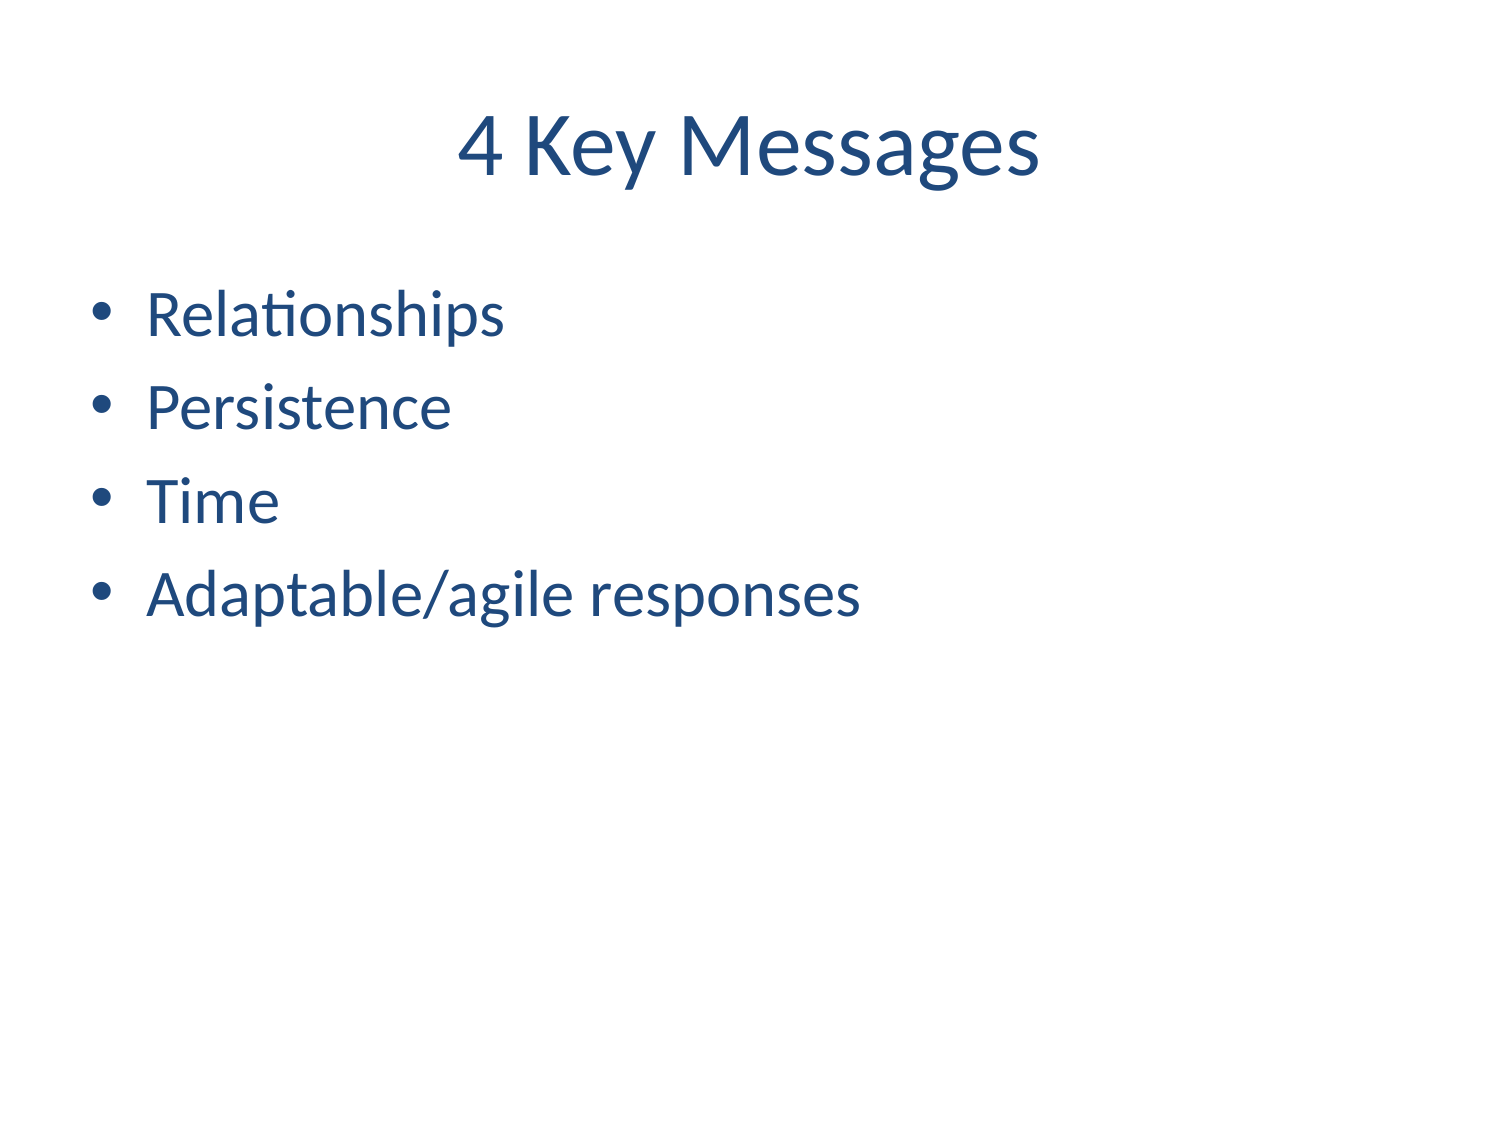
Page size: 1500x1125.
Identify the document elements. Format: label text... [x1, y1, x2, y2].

title 4 Key Messages [75, 45, 1425, 233]
list Relationships Persistence Time Adaptable/agile responses [75, 262, 1425, 1005]
